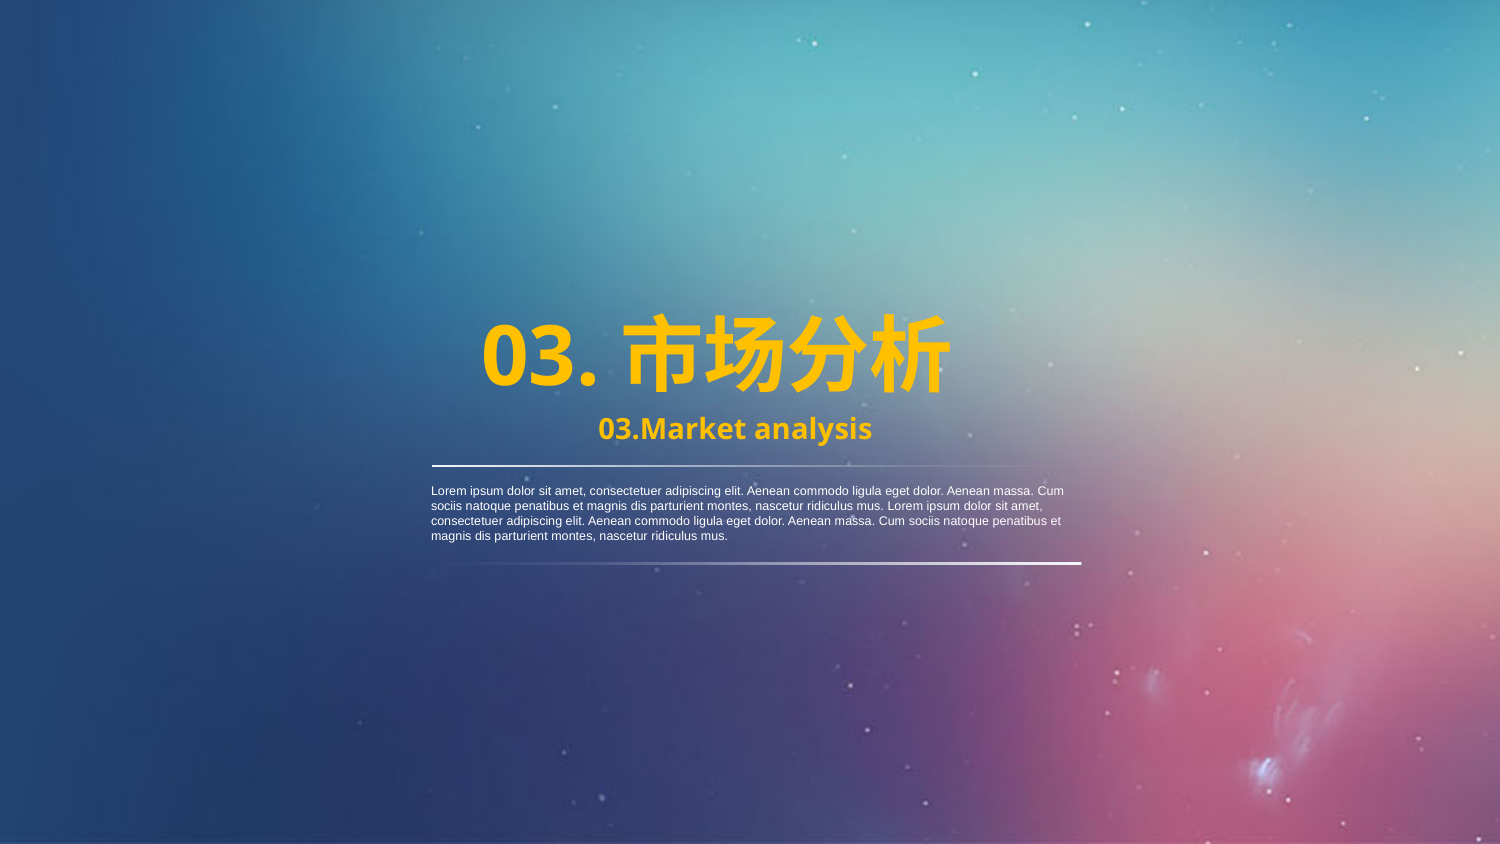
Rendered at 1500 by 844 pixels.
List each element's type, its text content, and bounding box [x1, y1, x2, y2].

text_box Lorem ipsum dolor sit amet, consectetuer adipiscing elit. Aenean commodo ligula eget dolor. Aenean massa. Cum sociis natoque penatibus et magnis dis parturient montes, nascetur ridiculus mus. Lorem ipsum dolor sit amet, consectetuer adipiscing elit. Aenean commodo ligula eget dolor. Aenean massa. Cum sociis natoque penatibus et magnis dis parturient montes, nascetur ridiculus mus. [416, 475, 1090, 551]
text_box 03.Market analysis [583, 403, 888, 453]
picture [0, 0, 1500, 844]
text_box 03.市场分析 [466, 295, 969, 410]
